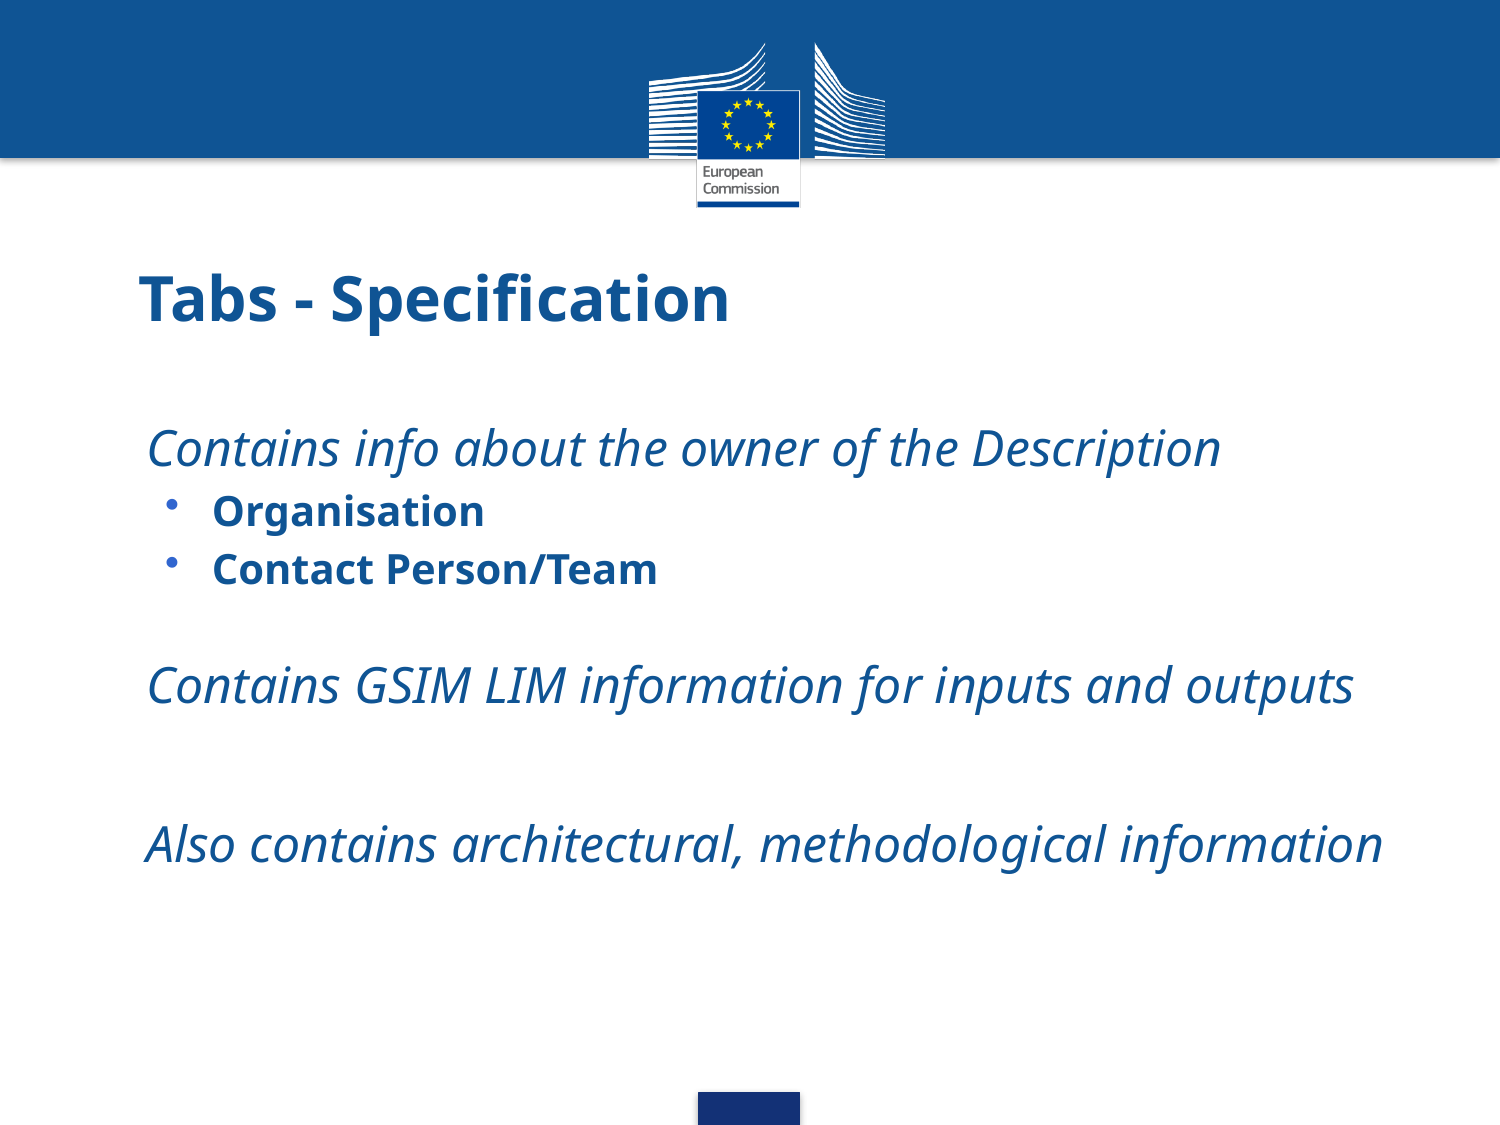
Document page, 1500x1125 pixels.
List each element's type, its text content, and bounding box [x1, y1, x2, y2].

picture [649, 42, 885, 208]
list Contains info about the owner of the Description Organisation Contact Person/Team Contains GSIM LIM information for inputs and outputs Also contains architectural, methodological information [75, 408, 1425, 988]
title Tabs - Specification [64, 219, 1415, 374]
